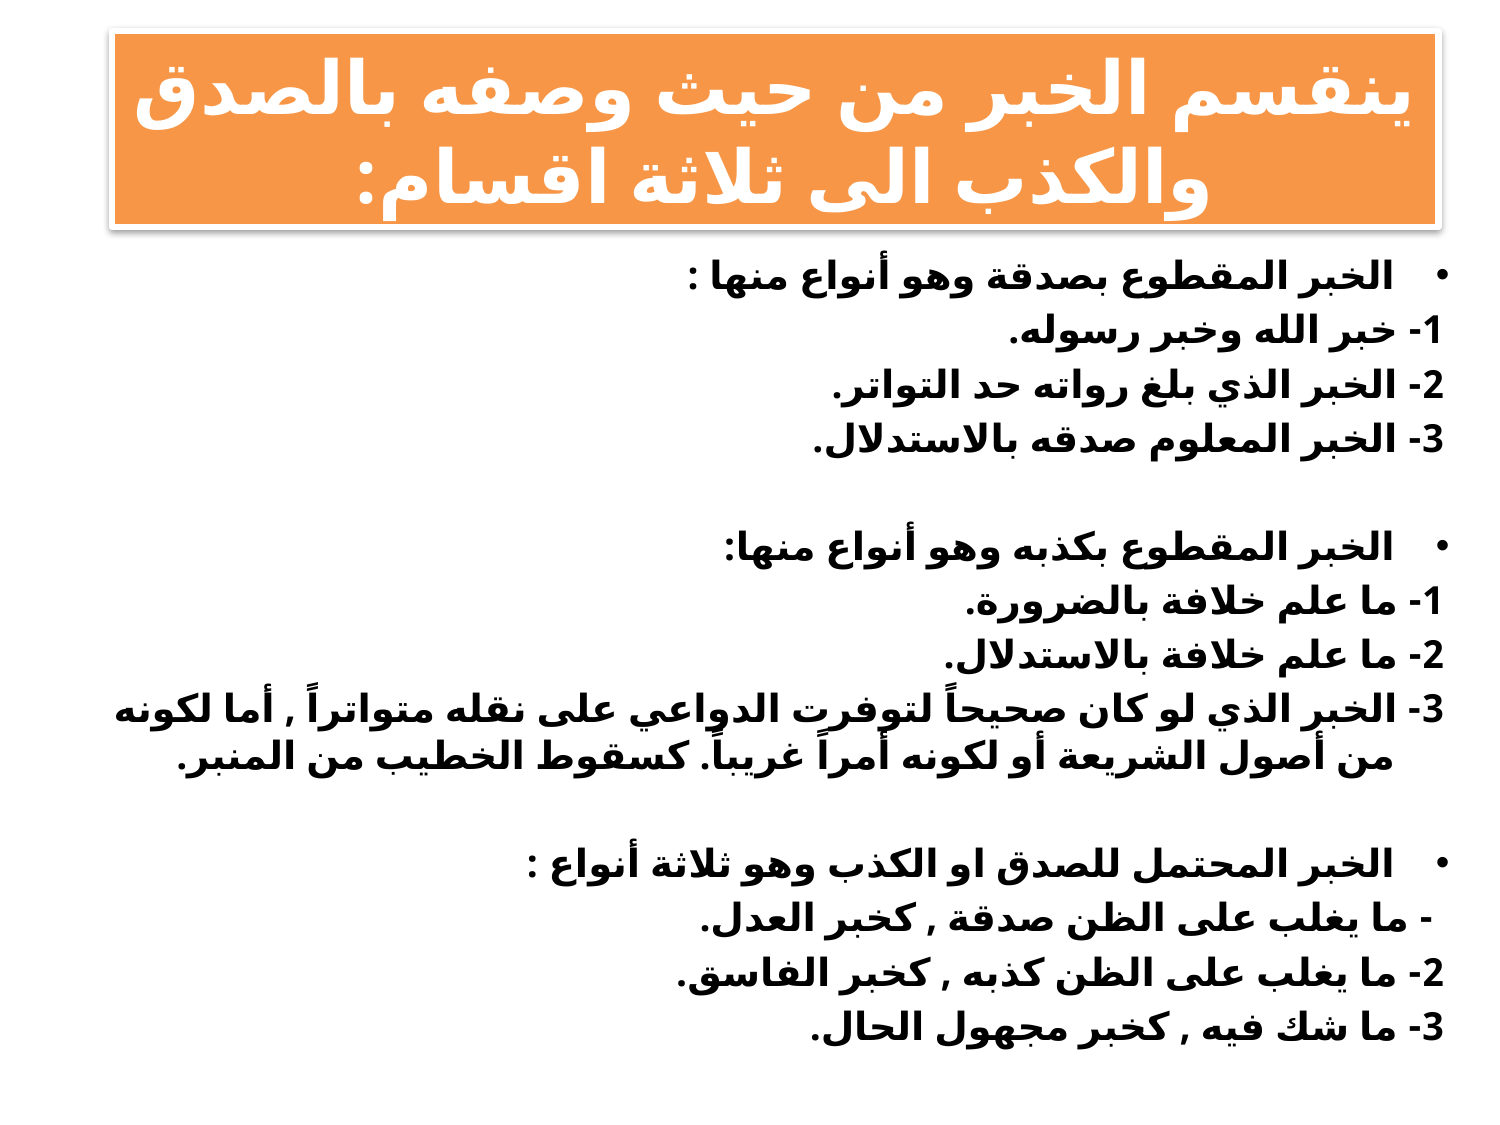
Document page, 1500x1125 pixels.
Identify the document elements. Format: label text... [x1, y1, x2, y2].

title ينقسم الخبر من حيث وصفه بالصدق والكذب الى ثلاثة اقسام: [109, 28, 1442, 230]
list الخبر المقطوع بصدقة وهو أنواع منها : 1- خبر الله وخبر رسوله. 2- الخبر الذي بلغ رواته حد التواتر. 3- الخبر المعلوم صدقه بالاستدلال. الخبر المقطوع بكذبه وهو أنواع منها: 1- ما علم خلافة بالضرورة. 2- ما علم خلافة بالاستدلال. 3- الخبر الذي لو كان صحيحاً لتوفرت الدواعي على نقله متواتراً , أما لكونه من أصول الشريعة أو لكونه أمراً غريباً. كسقوط الخطيب من المنبر. الخبر المحتمل للصدق او الكذب وهو ثلاثة أنواع : - ما يغلب على الظن صدقة , كخبر العدل. 2- ما يغلب على الظن كذبه , كخبر الفاسق. 3- ما شك فيه , كخبر مجهول الحال. [41, 243, 1459, 1071]
